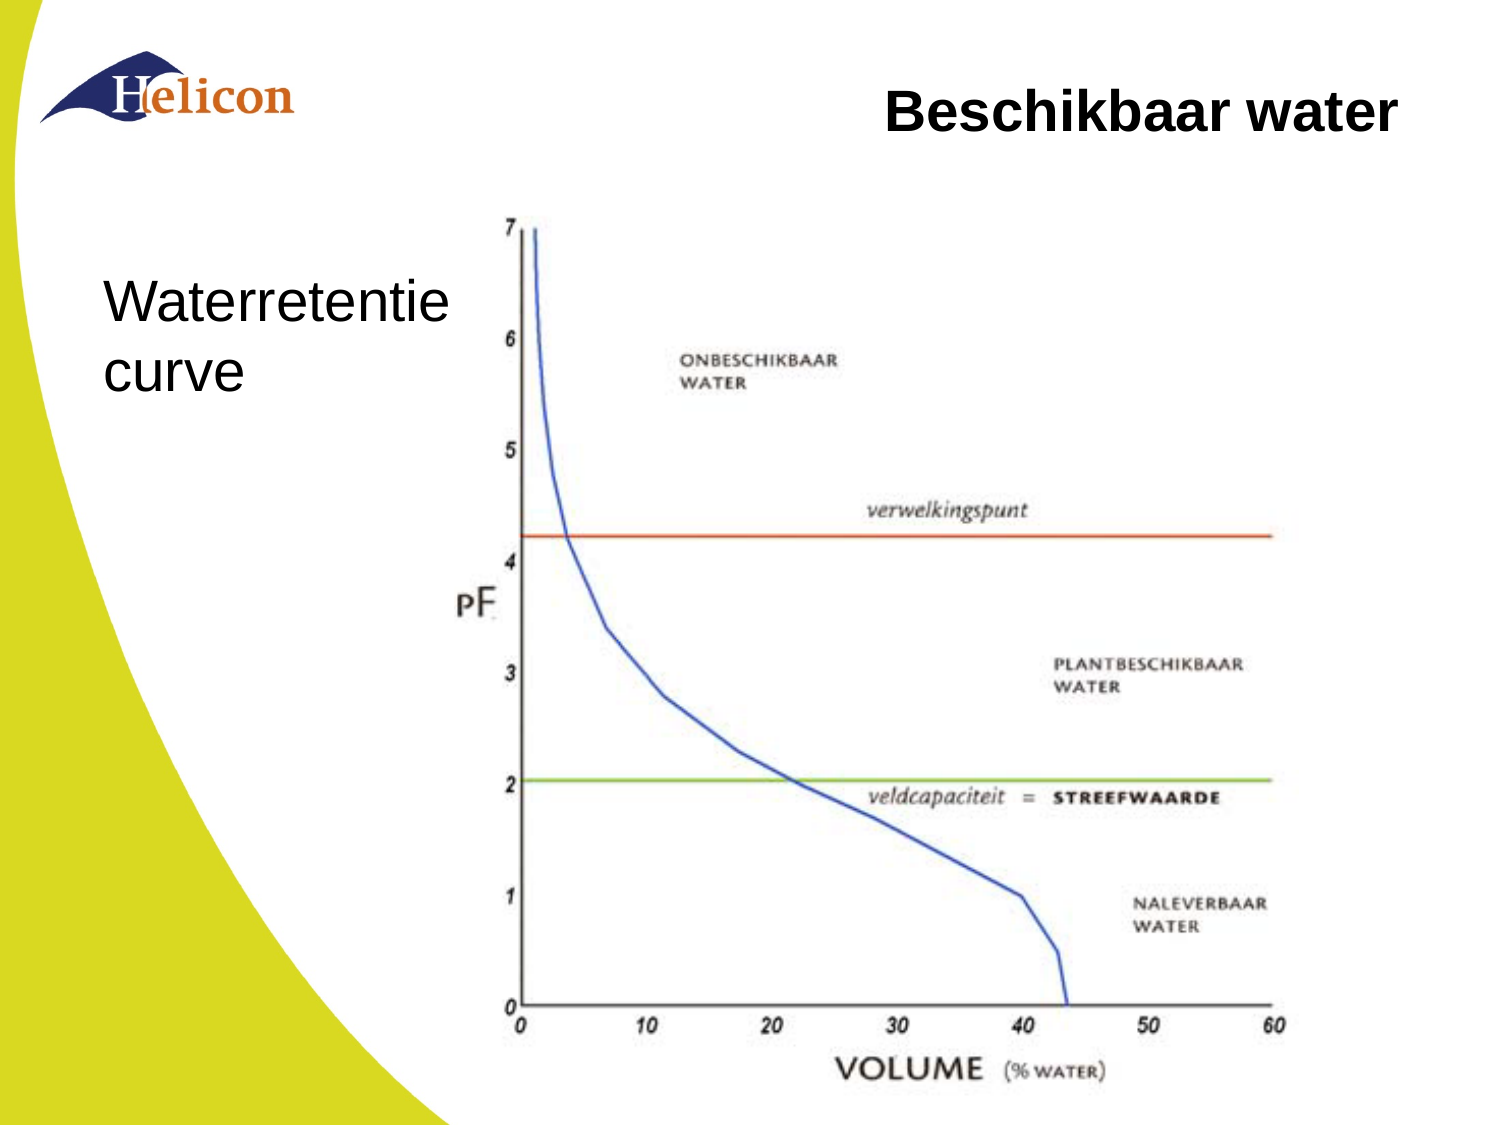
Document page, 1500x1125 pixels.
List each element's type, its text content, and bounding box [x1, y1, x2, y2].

picture [0, 0, 1500, 1125]
text_box Waterretentie curve [88, 255, 449, 410]
title Beschikbaar water [324, 54, 1415, 161]
